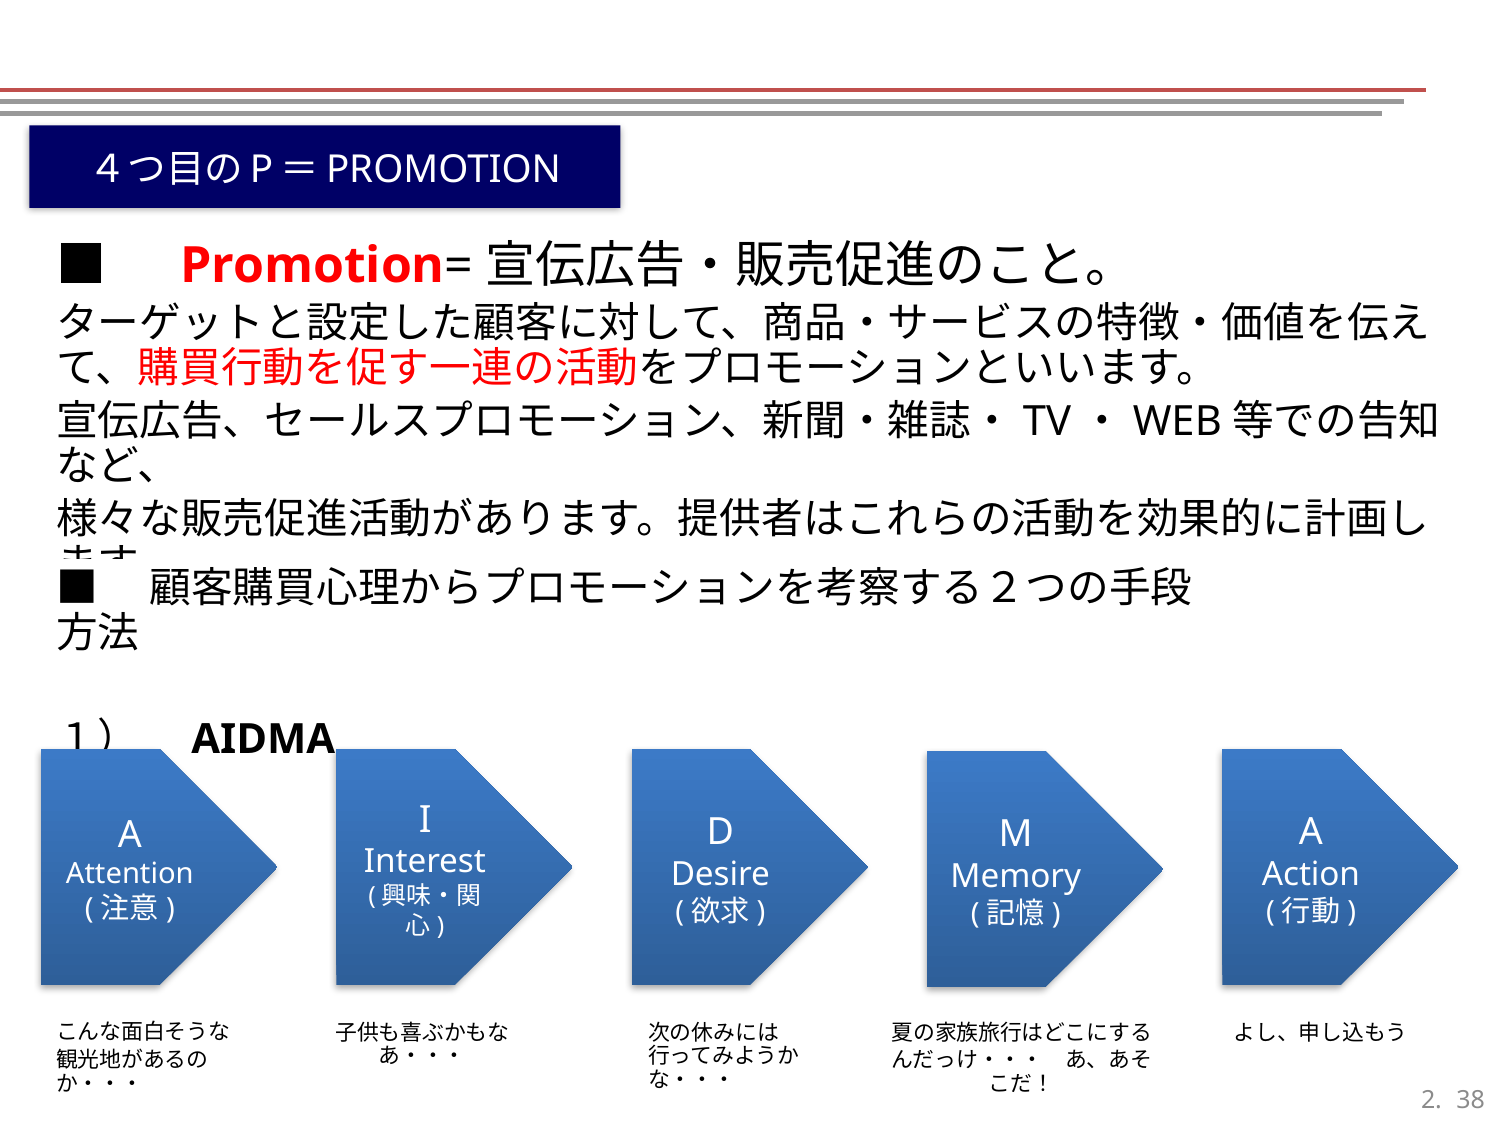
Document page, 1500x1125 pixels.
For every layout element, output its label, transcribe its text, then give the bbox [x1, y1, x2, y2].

text_box こんな面白そうな 観光地があるのか・・・ [39, 1011, 279, 1085]
text_box 子供も喜ぶかもなあ・・・ [286, 1012, 559, 1085]
text_box A Attention (注意) [41, 748, 278, 986]
text_box 夏の家族旅行はどこにする んだっけ・・・ あ、あそこだ！ [866, 1012, 1165, 1085]
slide_number 37 [1381, 1065, 1500, 1125]
text_box M Memory (記憶) [927, 751, 1164, 988]
text_box A Action (行動) [1222, 748, 1459, 986]
text_box ■ Promotion=宣伝広告・販売促進のこと。 ターゲットと設定した顧客に対して、商品・サービスの特徴・価値を伝えて、購買行動を促す一連の活動をプロモーションといいます。 宣伝広告、セールスプロモーション、新聞・雑誌・TV・WEB等での告知など、 様々な販売促進活動があります。提供者はこれらの活動を効果的に計画します。 [39, 230, 1461, 517]
text_box ■ 顧客購買心理からプロモーションを考察する２つの手段方法 １） AIDMA [39, 557, 1213, 726]
text_box ４つ目のP＝PROMOTION [29, 125, 621, 208]
text_box I Interest (興味・関心) [336, 748, 573, 986]
text_box D Desire (欲求) [631, 748, 869, 986]
text_box よし、申し込もう [1165, 1012, 1476, 1085]
text_box 次の休みには 行ってみようかな・・・ [632, 1012, 859, 1085]
